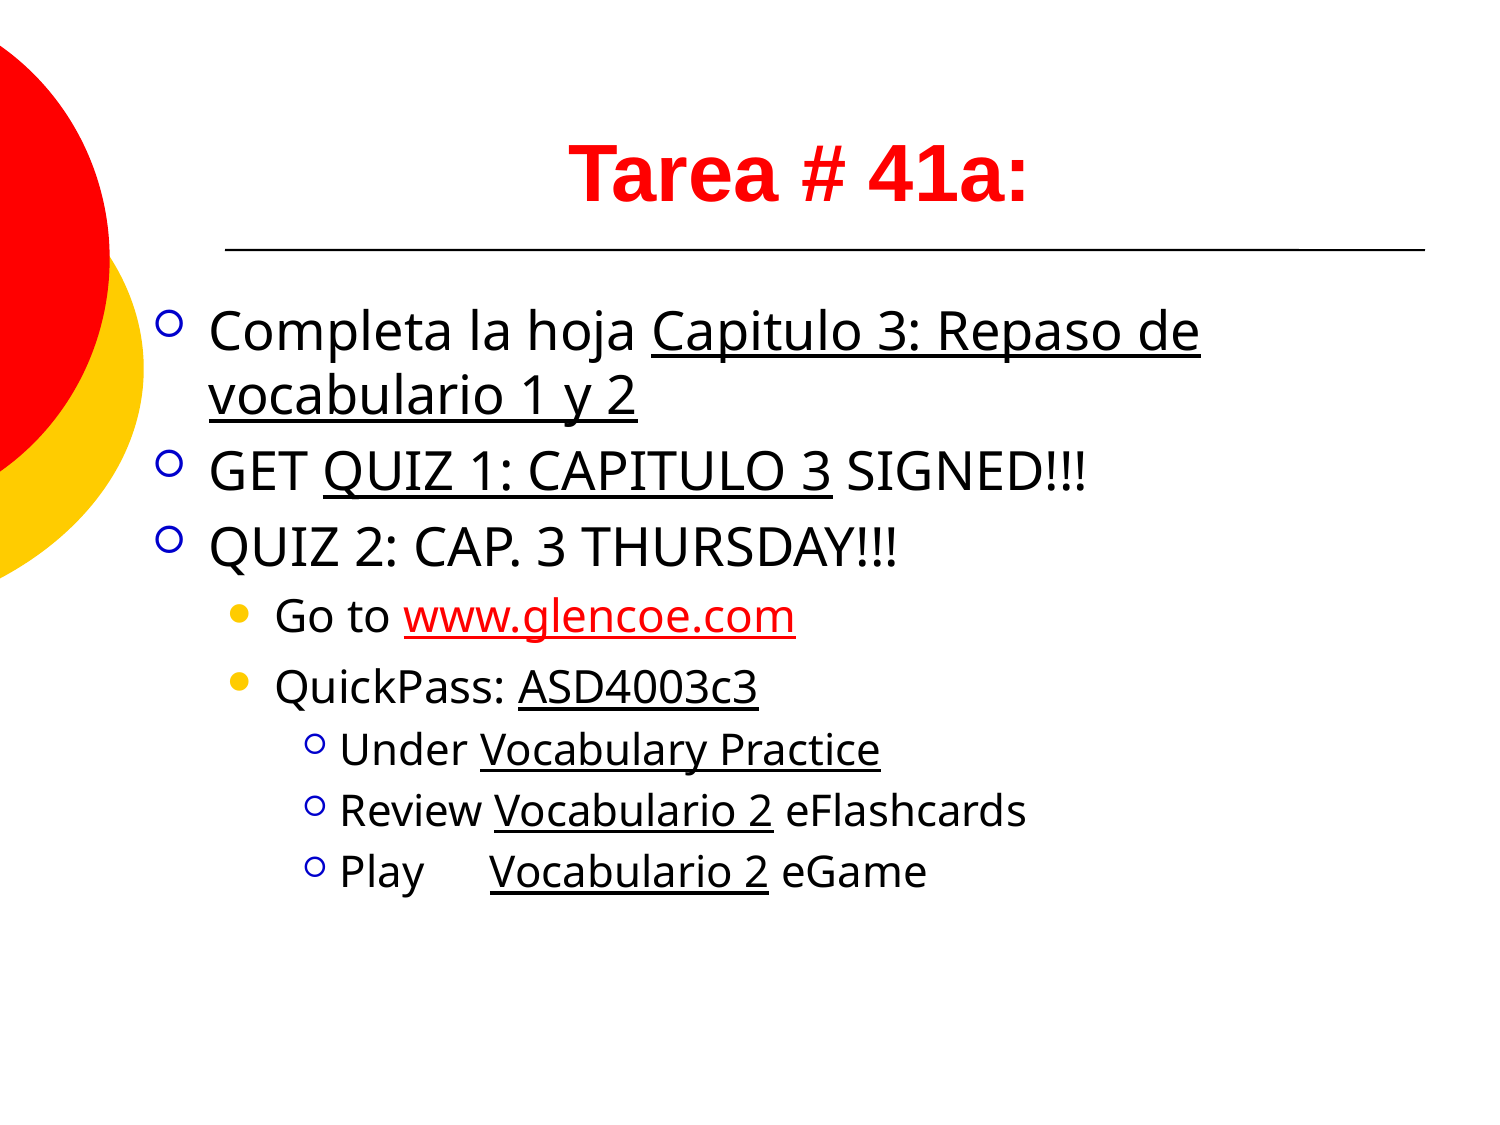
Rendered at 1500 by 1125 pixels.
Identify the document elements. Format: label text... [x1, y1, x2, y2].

list Completa la hoja Capitulo 3: Repaso de vocabulario 1 y 2 GET QUIZ 1: CAPITULO 3 SIGNED!!! QUIZ 2: CAP. 3 THURSDAY!!! Go to www.glencoe.com QuickPass: ASD4003c3 Under Vocabulary Practice Review Vocabulario 2 eFlashcards Play Vocabulario 2 eGame [137, 212, 1488, 1075]
text_box Tarea # 41a: [162, 75, 1438, 263]
